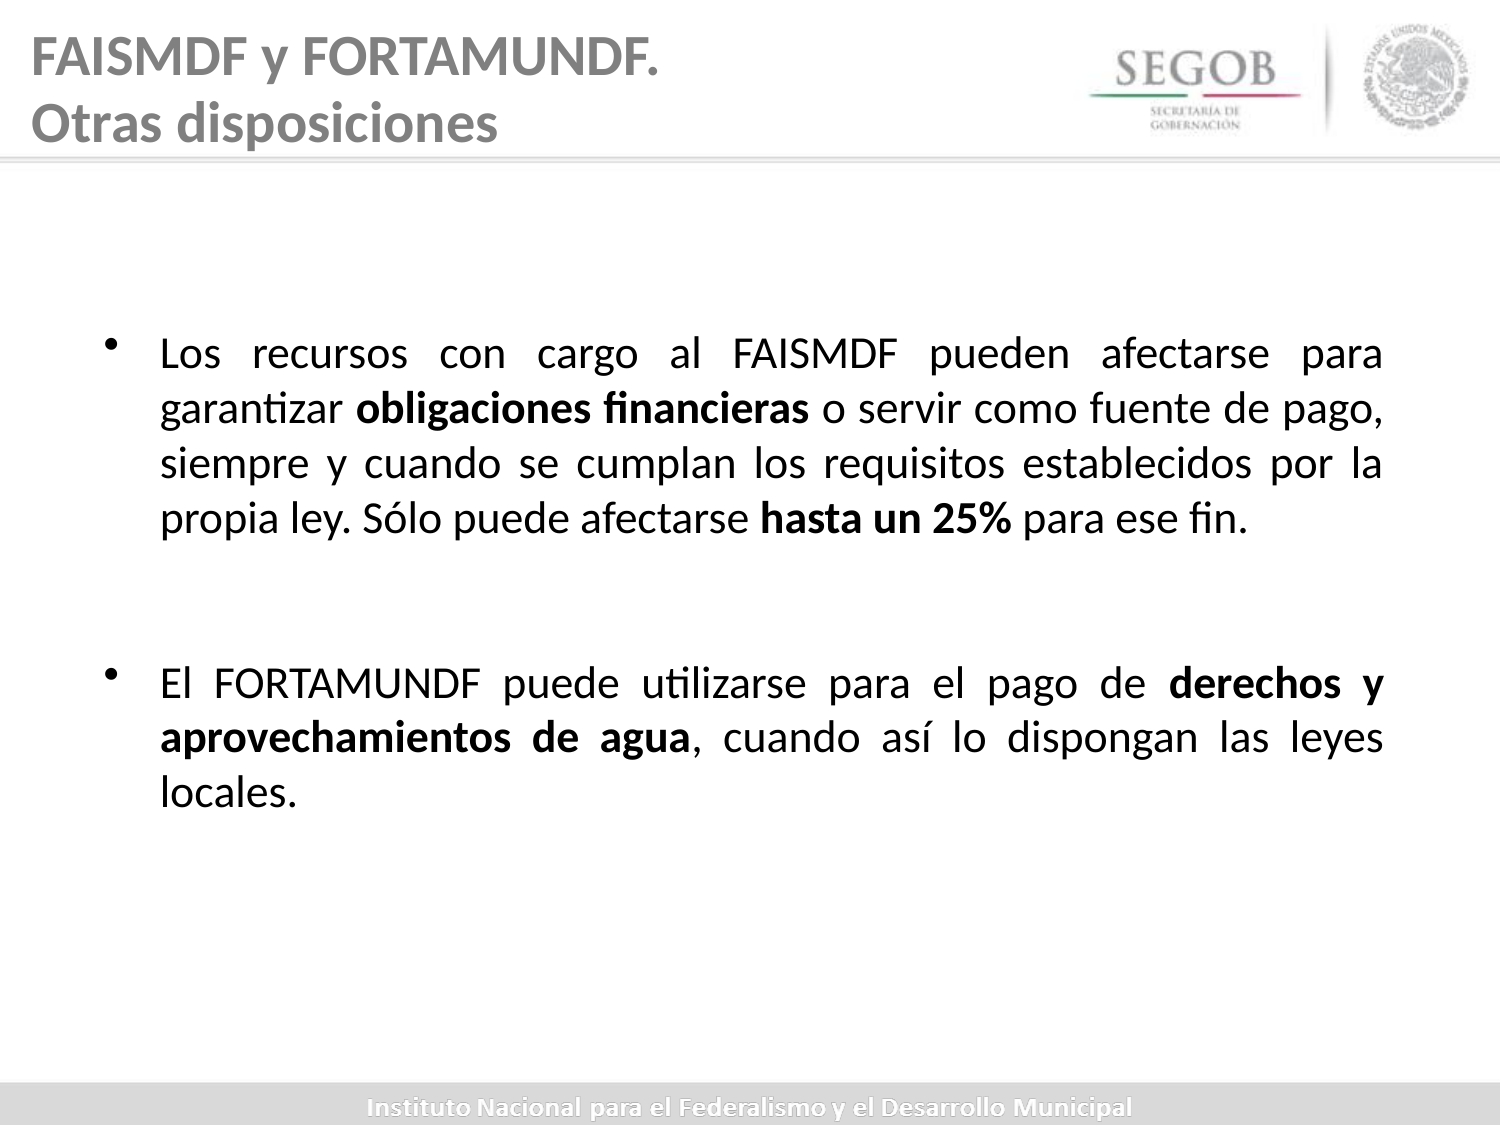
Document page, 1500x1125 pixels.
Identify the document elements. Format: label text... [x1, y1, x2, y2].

list Los recursos con cargo al FAISMDF pueden afectarse para garantizar obligaciones financieras o servir como fuente de pago, siempre y cuando se cumplan los requisitos establecidos por la propia ley. Sólo puede afectarse hasta un 25% para ese fin. El FORTAMUNDF puede utilizarse para el pago de derechos y aprovechamientos de agua, cuando así lo dispongan las leyes locales. [88, 314, 1400, 882]
text_box FAISMDF y FORTAMUNDF. Otras disposiciones [16, 22, 1081, 162]
picture [0, 0, 1500, 1125]
